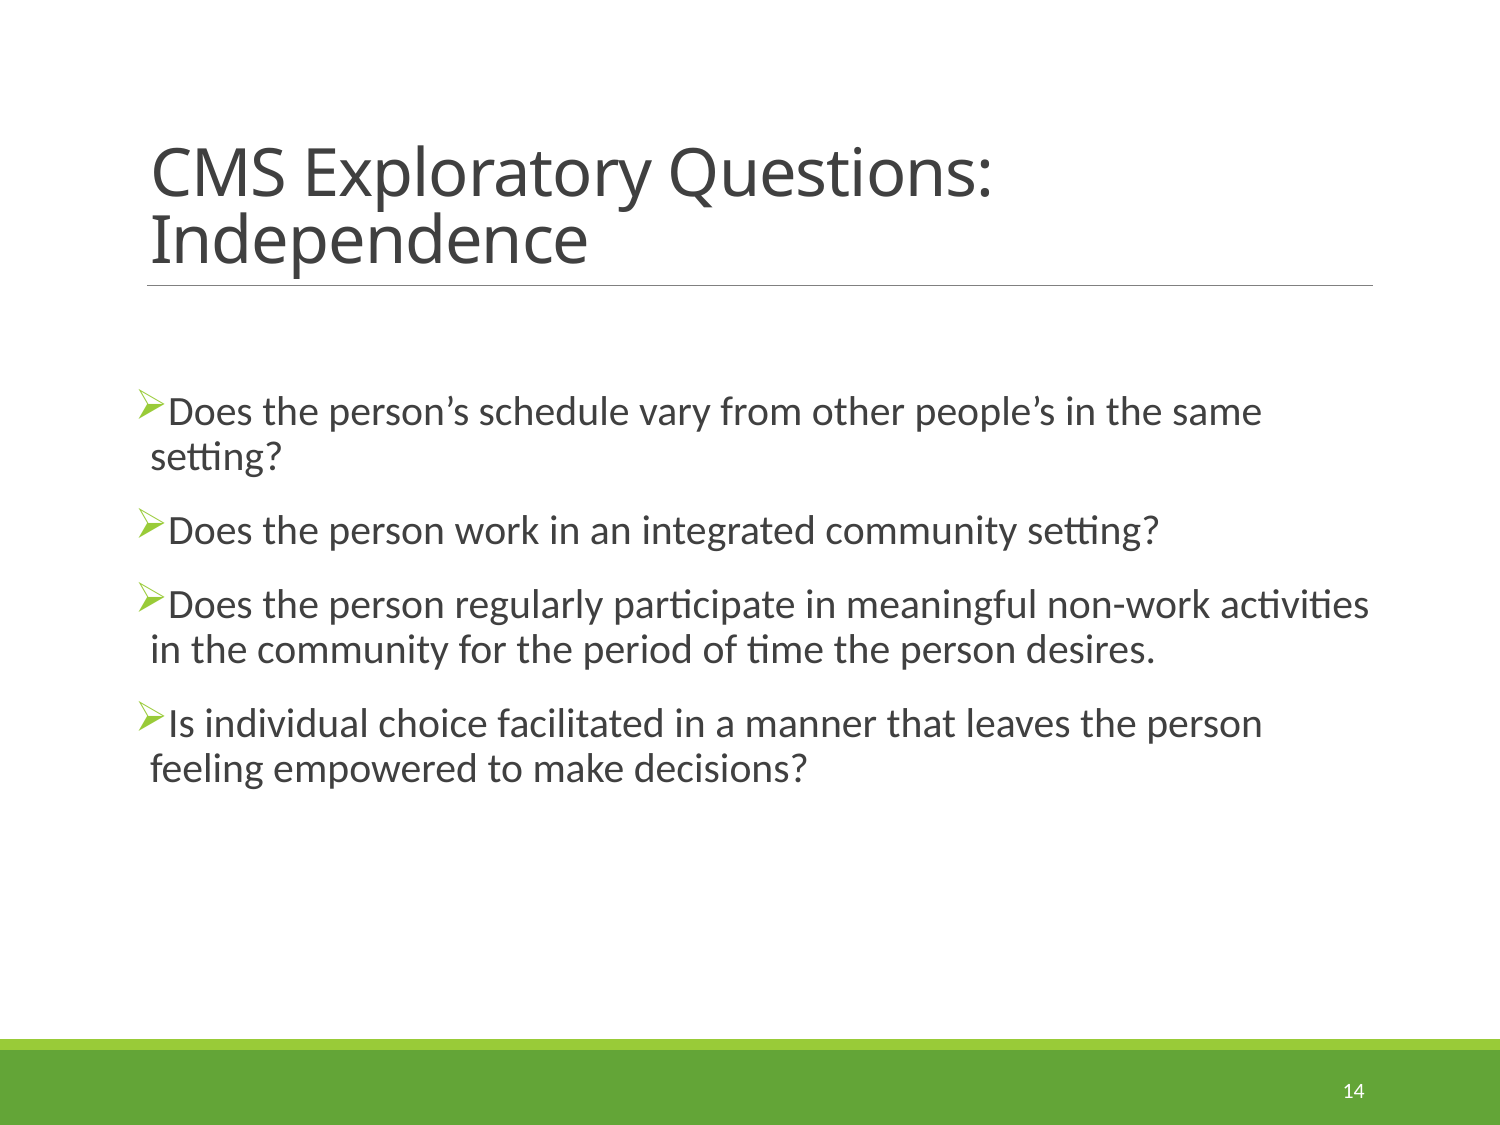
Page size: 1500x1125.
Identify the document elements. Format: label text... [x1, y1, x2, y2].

slide_number 14 [1218, 1059, 1380, 1120]
title CMS Exploratory Questions: Independence [135, 47, 1373, 285]
list Does the person’s schedule vary from other people’s in the same setting? Does the person work in an integrated community setting? Does the person regularly participate in meaningful non-work activities in the community for the period of time the person desires. Is individual choice facilitated in a manner that leaves the person feeling empowered to make decisions? [135, 302, 1373, 963]
